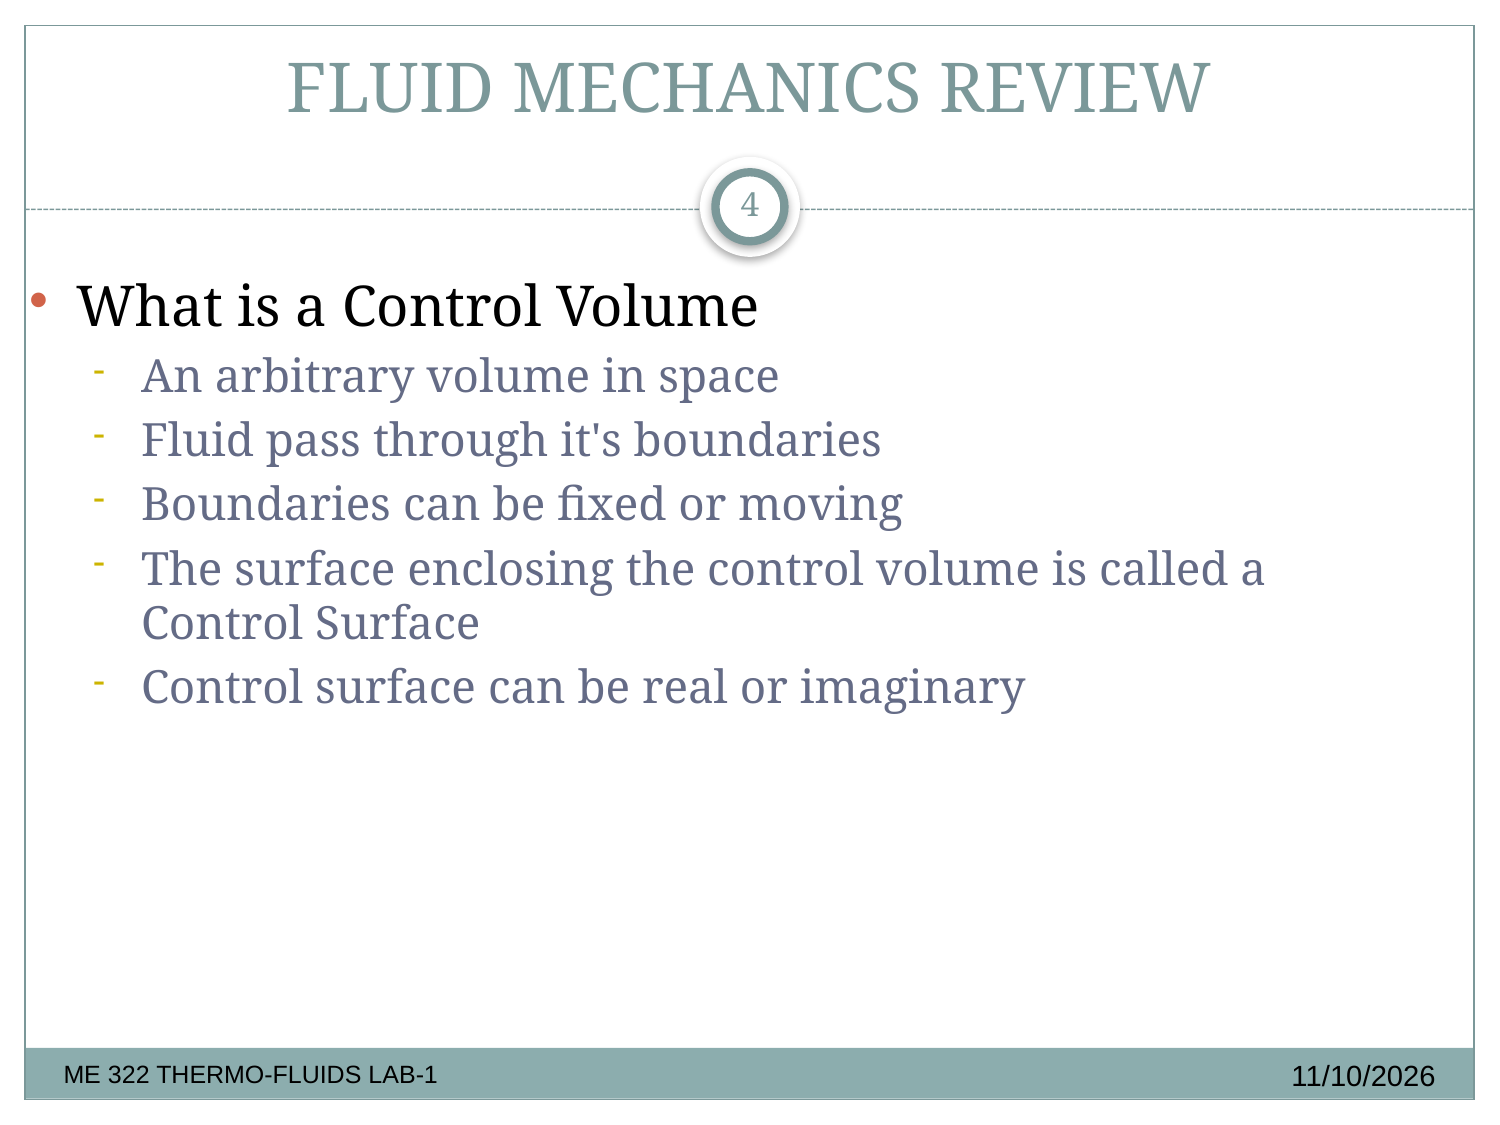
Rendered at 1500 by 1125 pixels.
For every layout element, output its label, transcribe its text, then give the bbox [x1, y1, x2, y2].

title FLUID MECHANICS REVIEW [49, 37, 1450, 162]
footer ME 322 THERMO-FLUIDS LAB-1 [50, 1051, 638, 1112]
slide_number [950, 1050, 1450, 1111]
list What is a Control Volume An arbitrary volume in space Fluid pass through it's boundaries Boundaries can be fixed or moving The surface enclosing the control volume is called a Control Surface Control surface can be real or imaginary [0, 263, 1320, 916]
slide_number 4 [712, 169, 788, 243]
